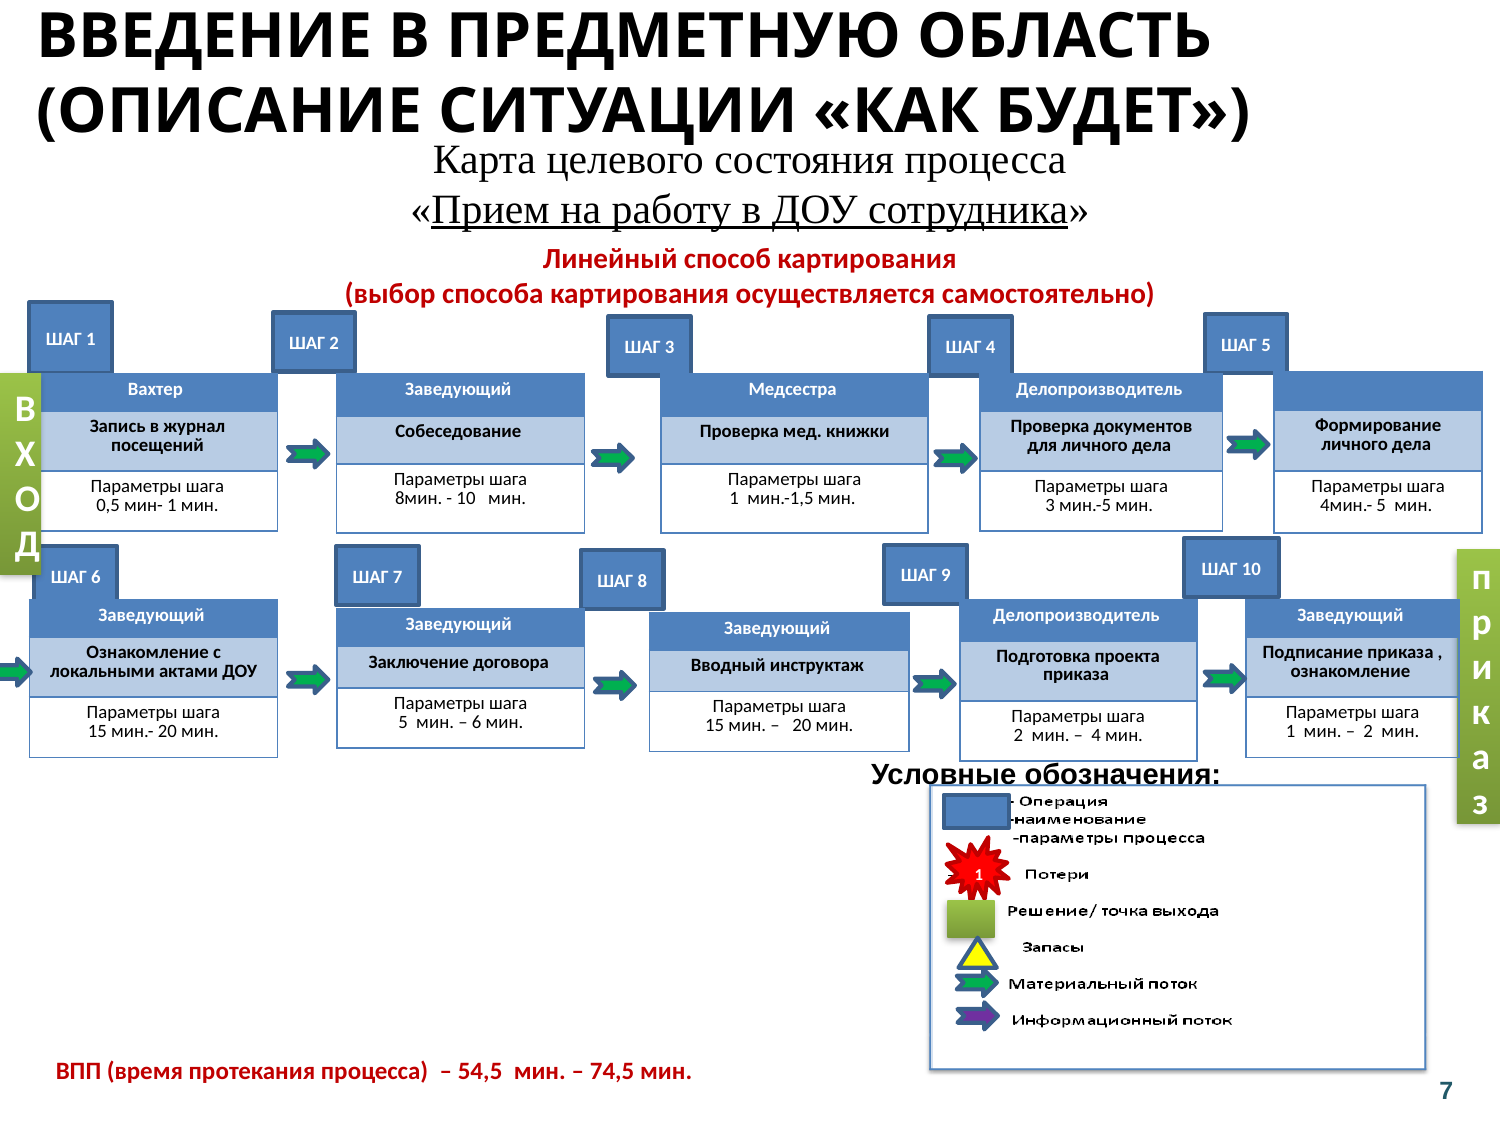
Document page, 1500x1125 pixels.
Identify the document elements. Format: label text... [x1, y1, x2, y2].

table_cell Параметры шага 4мин.- 5 мин. [1275, 472, 1481, 532]
text_box приказ [1456, 549, 1500, 824]
text_box [590, 442, 635, 474]
table_cell Подписание приказа , ознакомление [1247, 638, 1458, 696]
text_box ШАГ 2 [271, 317, 357, 374]
table_header Заведующий [337, 374, 584, 416]
text_box [1202, 663, 1248, 695]
table_cell Подготовка проекта приказа [961, 642, 1196, 700]
text_box ШАГ 6 [32, 544, 119, 599]
text_box ВПП (время протекания процесса) – 54,5 мин. – 74,5 мин. [41, 1046, 798, 1092]
text_box ШАГ 5 [1203, 317, 1289, 375]
text_box Введение в предметную область (описание ситуации «как БУДЕТ») [21, 54, 1412, 161]
table_cell Проверка мед. книжки [662, 417, 927, 463]
text_box ШАГ 9 [882, 543, 969, 606]
table_cell Заключение договора [338, 647, 584, 687]
table_header Заведующий [650, 613, 908, 649]
text_box ВХОД [0, 373, 42, 575]
table_cell Вводный инструктаж [650, 651, 908, 691]
table_header [1275, 372, 1481, 409]
text_box [933, 442, 978, 474]
table_header Заведующий [30, 601, 277, 636]
picture [918, 775, 1438, 1079]
table_cell Ознакомление с локальными актами ДОУ [30, 638, 277, 696]
text_box ШАГ 8 [579, 548, 666, 611]
table_cell Формирование личного дела [1275, 411, 1481, 470]
table_cell Запись в журнал посещений [46, 412, 277, 470]
text_box [1226, 429, 1271, 461]
text_box 7 [1417, 1066, 1475, 1114]
table_cell Параметры шага 8мин. - 10 мин. [337, 465, 584, 532]
table_header Медсестра [662, 374, 927, 416]
table_cell Параметры шага 1 мин.-1,5 мин. [662, 465, 927, 532]
table_cell Параметры шага 2 мин. – 4 мин. [961, 702, 1196, 760]
text_box Условные обозначения: [856, 748, 1459, 798]
table_cell Параметры шага 15 мин. – 20 мин. [650, 692, 908, 751]
table_cell Параметры шага 0,5 мин- 1 мин. [46, 472, 277, 530]
text_box [286, 438, 331, 470]
text_box Линейный способ картирования (выбор способа картирования осуществляется самостоятельно) [0, 231, 1500, 317]
table_cell Параметры шага 1 мин. – 2 мин. [1247, 698, 1458, 757]
text_box [912, 668, 957, 700]
text_box [592, 669, 637, 701]
table_header Делопроизводитель [981, 374, 1222, 410]
table_header Делопроизводитель [961, 601, 1196, 640]
text_box ШАГ 3 [606, 317, 693, 378]
table_cell Собеседование [337, 417, 584, 463]
text_box ШАГ 4 [927, 317, 1014, 378]
text_box ШАГ 10 [1182, 536, 1281, 599]
table_header Вахтер [43, 374, 277, 410]
table_header Заведующий [338, 610, 584, 646]
table_header Заведующий [1247, 601, 1458, 636]
table_cell Проверка документов для личного дела [981, 412, 1222, 470]
text_box ШАГ 7 [334, 544, 421, 607]
text_box [286, 664, 331, 696]
table_cell Параметры шага 5 мин. – 6 мин. [338, 689, 584, 747]
title Карта целевого состояния процесса «Прием на работу в ДОУ сотрудника» [0, 113, 1500, 231]
text_box [0, 656, 33, 688]
table_cell Параметры шага 3 мин.-5 мин. [981, 472, 1222, 530]
text_box ШАГ 1 [27, 317, 114, 373]
table_cell Параметры шага 15 мин.- 20 мин. [30, 698, 277, 757]
